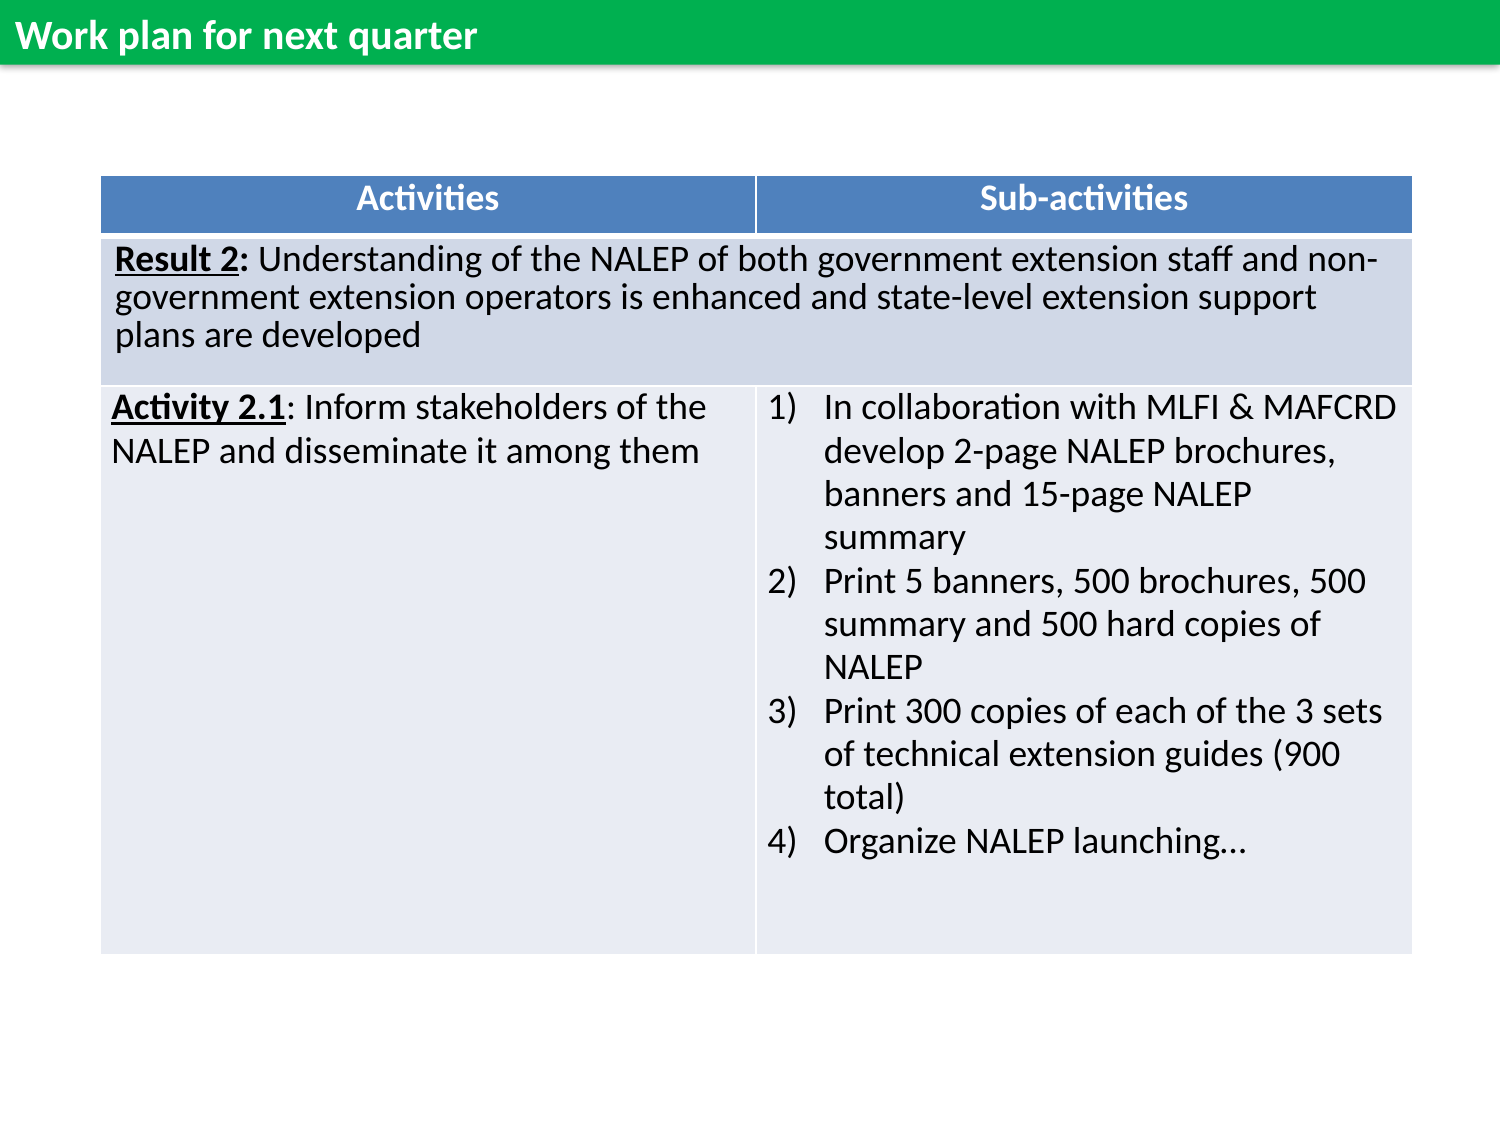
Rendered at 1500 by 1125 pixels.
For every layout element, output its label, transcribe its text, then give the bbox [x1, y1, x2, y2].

table_cell Activity 2.1: Inform stakeholders of the NALEP and disseminate it among them [101, 387, 755, 954]
table_cell Result 2: Understanding of the NALEP of both government extension staff and non-government extension operators is enhanced and state-level extension support plans are developed [101, 239, 1412, 385]
table_header Sub-activities [757, 176, 1412, 233]
text_box Work plan for next quarter [0, 0, 1500, 65]
table_header Activities [101, 176, 755, 233]
table_cell In collaboration with MLFI & MAFCRD develop 2-page NALEP brochures, banners and 15-page NALEP summary Print 5 banners, 500 brochures, 500 summary and 500 hard copies of NALEP Print 300 copies of each of the 3 sets of technical extension guides (900 total) Organize NALEP launching… [757, 387, 1412, 954]
